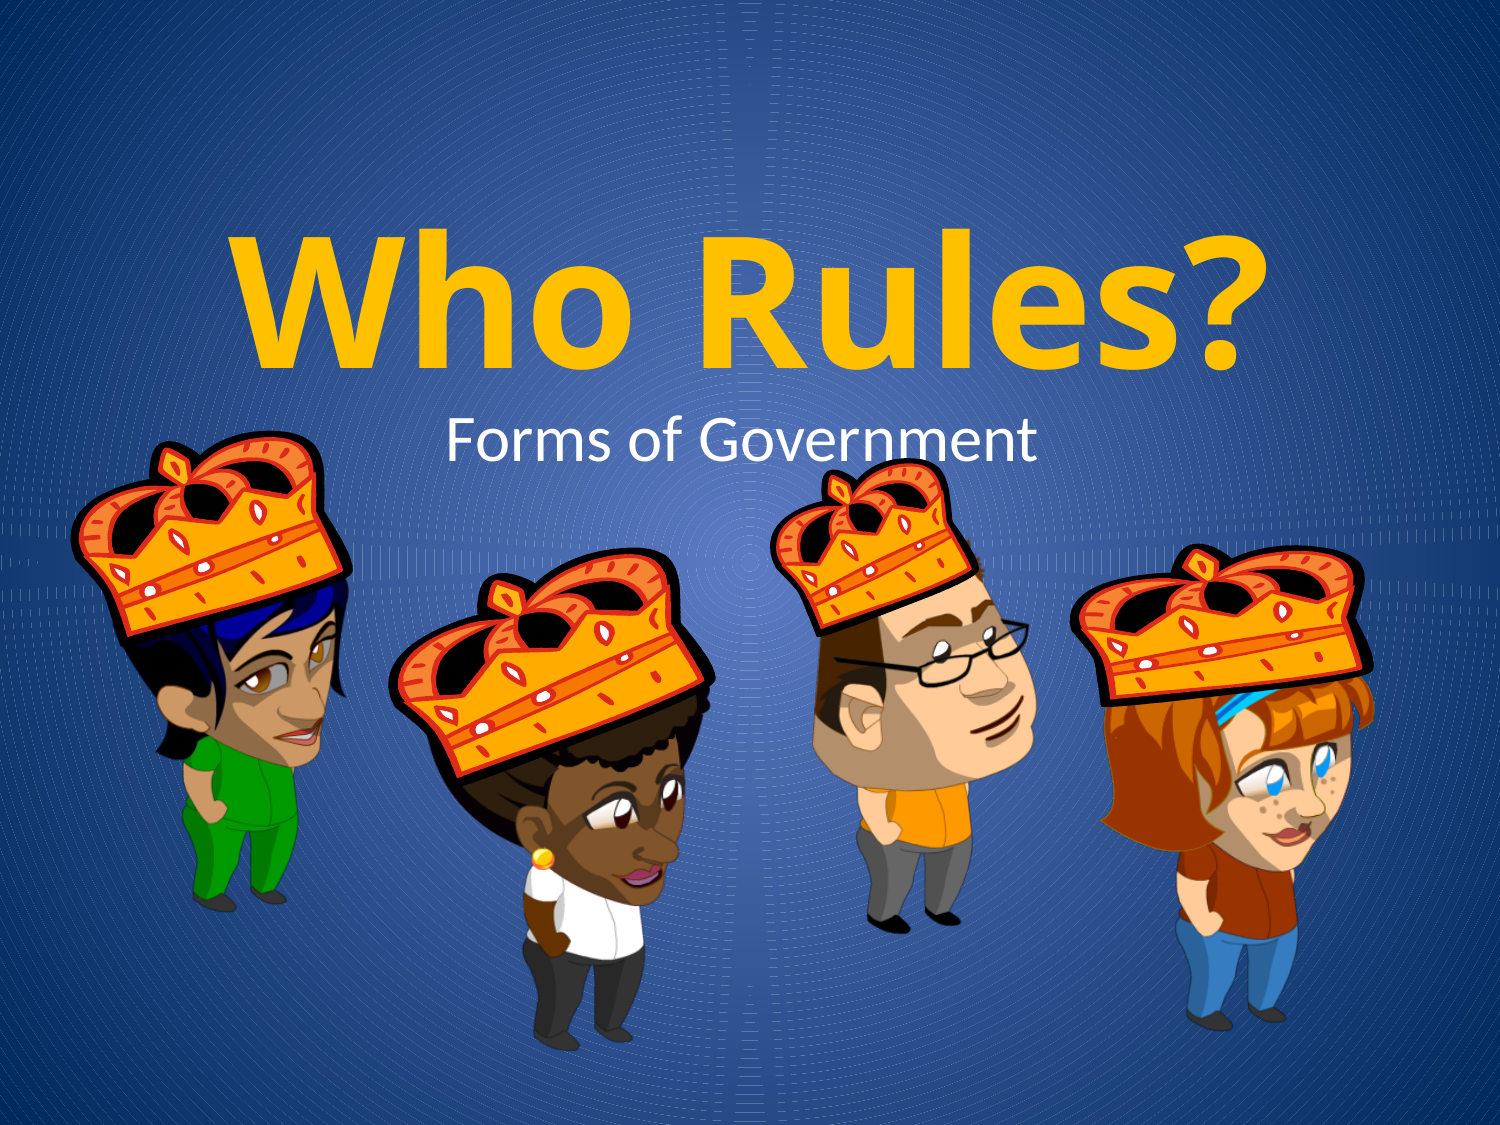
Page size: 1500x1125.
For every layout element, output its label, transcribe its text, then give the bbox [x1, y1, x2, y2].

picture [1099, 599, 1376, 1032]
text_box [385, 562, 699, 751]
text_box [1069, 541, 1369, 696]
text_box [71, 433, 337, 622]
title Who Rules? [112, 174, 1388, 417]
picture [112, 524, 349, 913]
picture [812, 529, 1038, 935]
picture [424, 612, 711, 1052]
subtitle Forms of Government [224, 387, 1276, 676]
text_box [770, 461, 963, 616]
